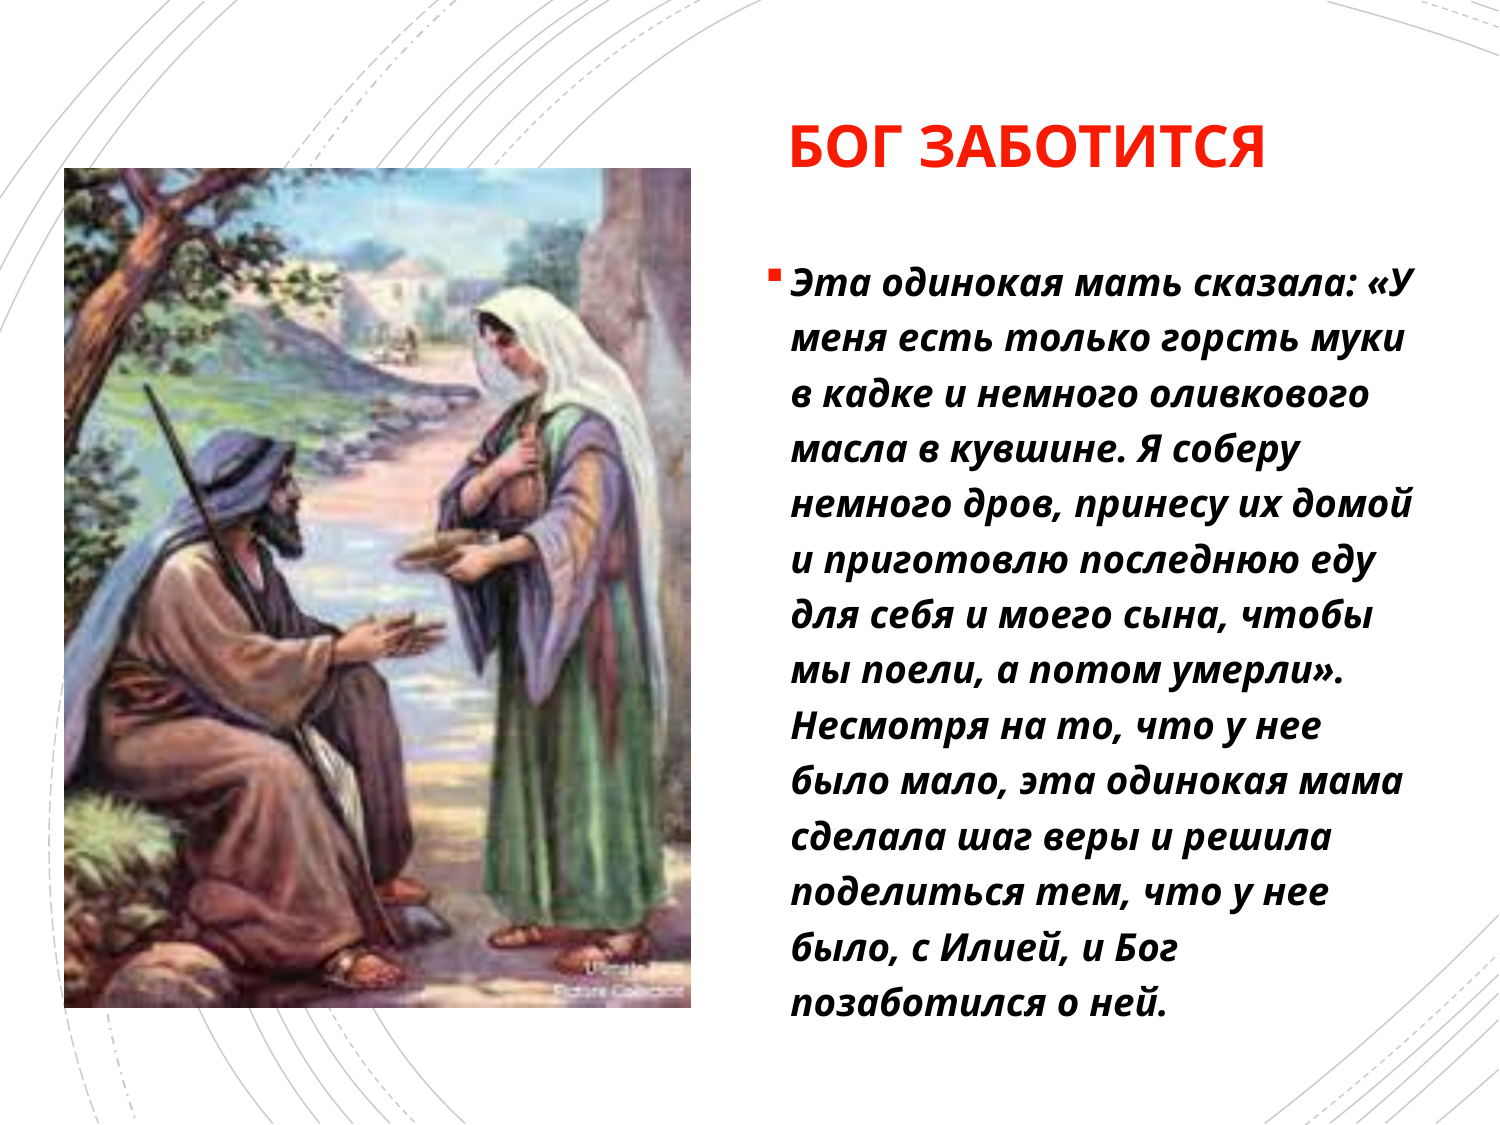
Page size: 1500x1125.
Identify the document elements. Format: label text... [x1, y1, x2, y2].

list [64, 168, 692, 1008]
list БОГ ЗАБОТИТСЯ [772, 45, 1436, 241]
list Эта одинокая мать сказала: «У меня есть только горсть муки в кадке и немного оливкового масла в кувшине. Я соберу немного дров, принесу их домой и приготовлю последнюю еду для себя и моего сына, чтобы мы поели, а потом умерли». Несмотря на то, что у нее было мало, эта одинокая мама сделала шаг веры и решила поделиться тем, что у нее было, с Илией, и Бог позаботился о ней. [750, 241, 1436, 1080]
